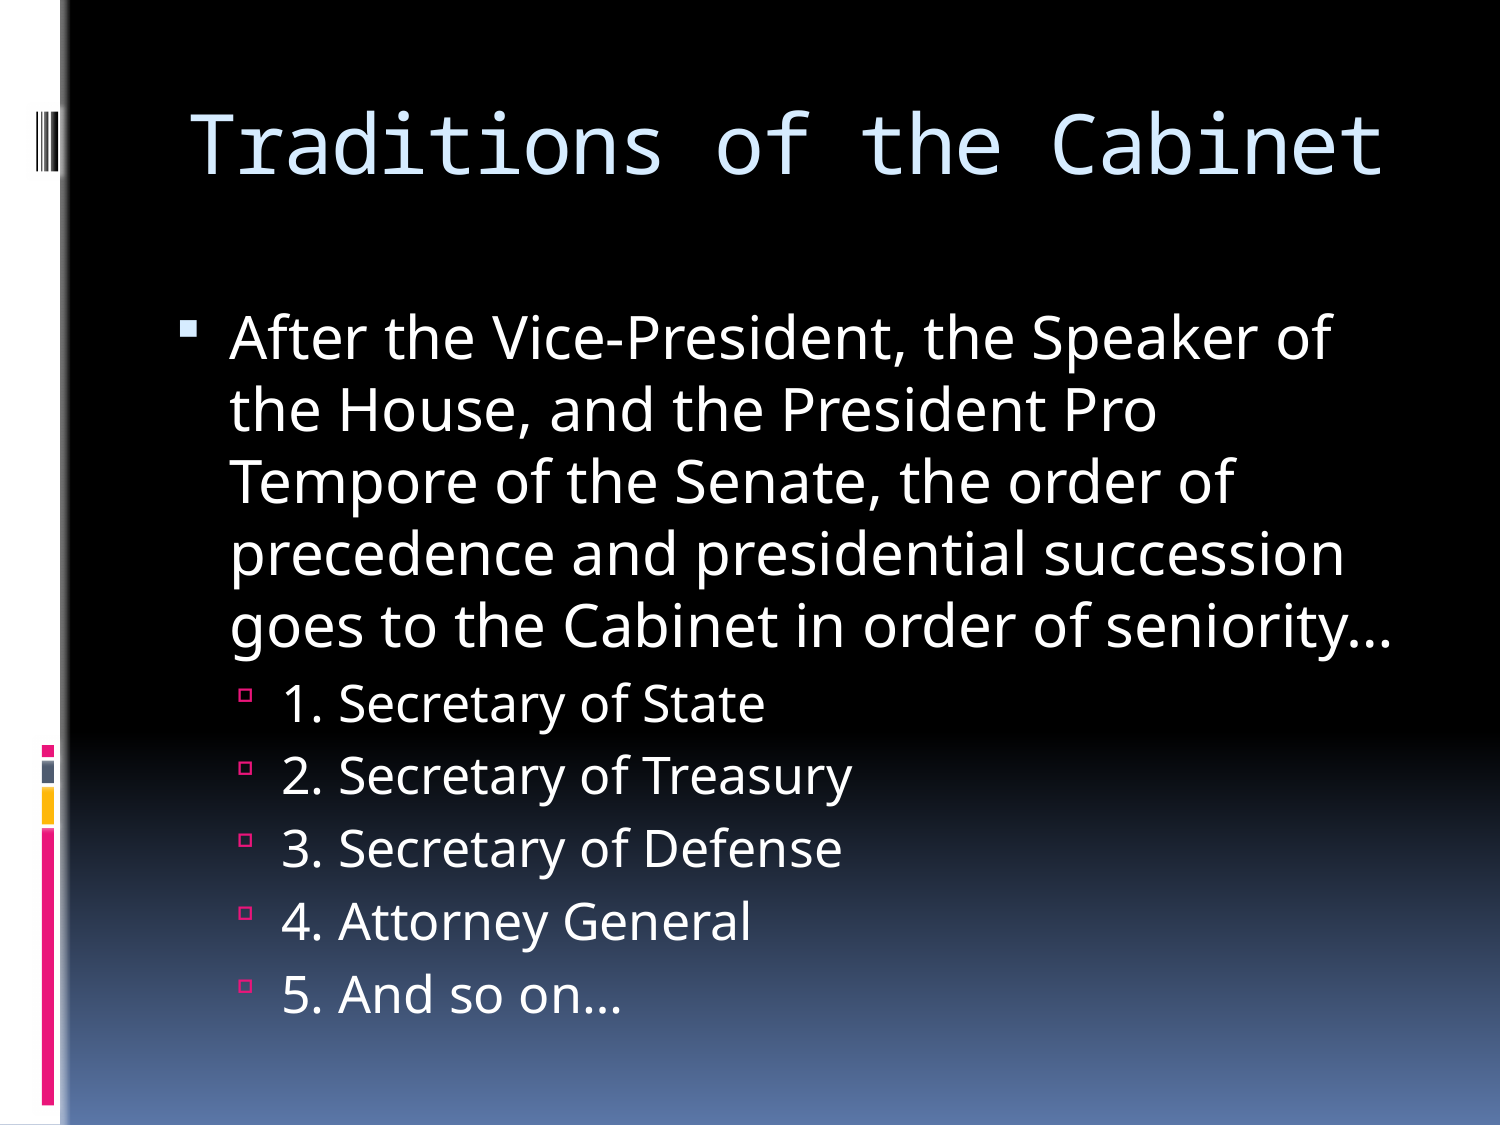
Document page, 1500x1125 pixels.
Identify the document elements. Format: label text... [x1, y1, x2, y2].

title Traditions of the Cabinet [150, 83, 1425, 234]
list After the Vice-President, the Speaker of the House, and the President Pro Tempore of the Senate, the order of precedence and presidential succession goes to the Cabinet in order of seniority… 1. Secretary of State 2. Secretary of Treasury 3. Secretary of Defense 4. Attorney General 5. And so on… [150, 292, 1425, 1043]
